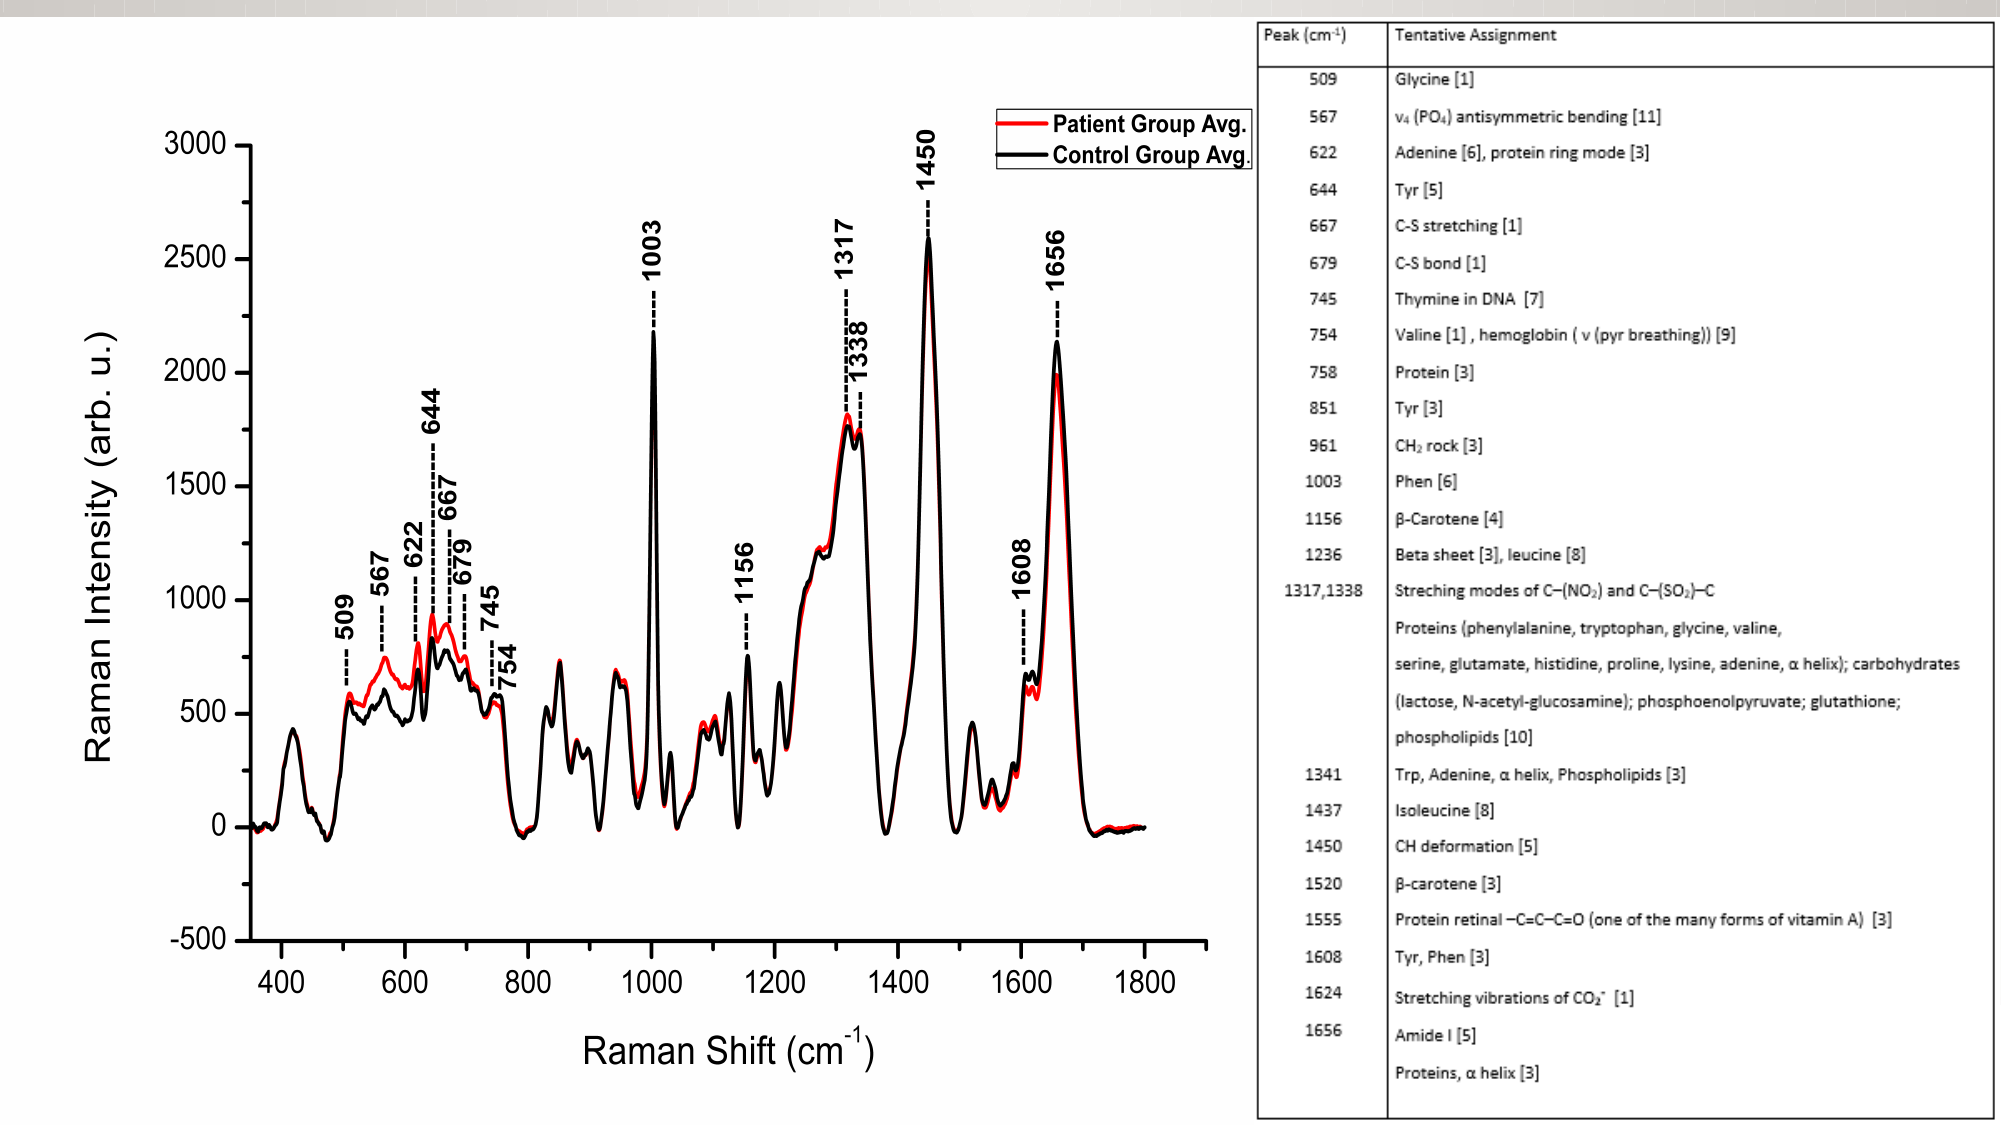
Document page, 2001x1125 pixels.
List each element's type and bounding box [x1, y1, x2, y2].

list [0, 17, 1254, 1125]
picture [1254, 17, 2000, 1125]
